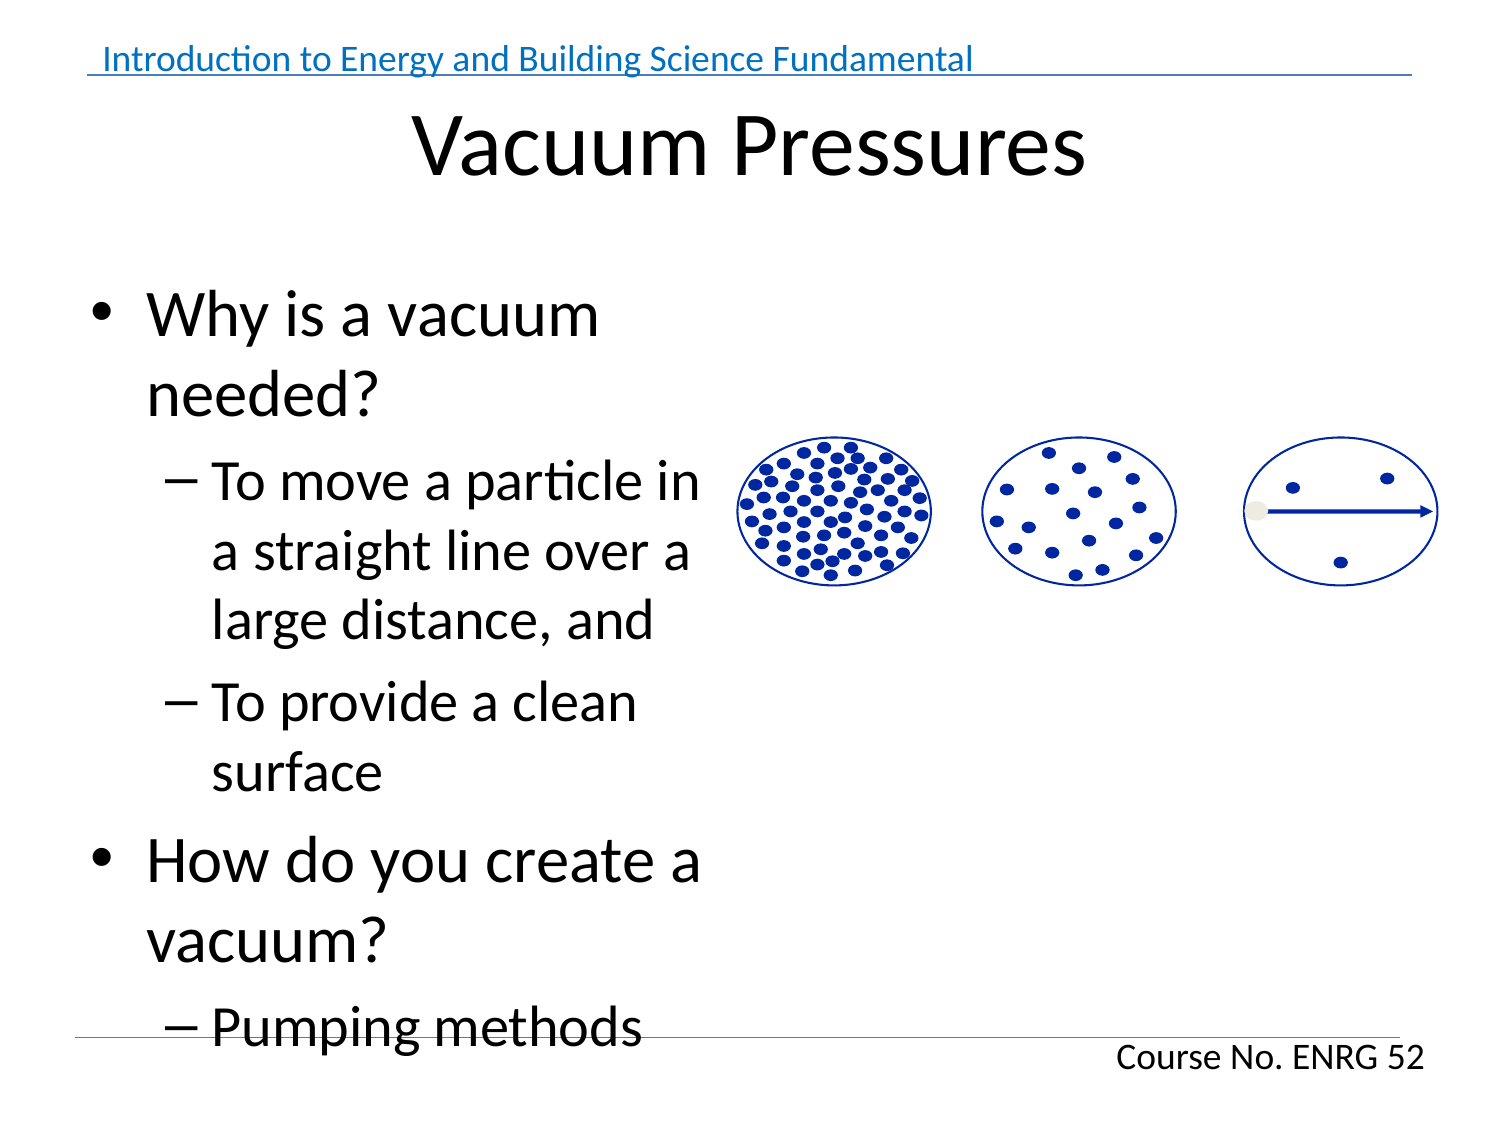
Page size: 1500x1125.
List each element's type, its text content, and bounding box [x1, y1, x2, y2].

title Vacuum Pressures [75, 45, 1425, 233]
list Why is a vacuum needed? To move a particle in a straight line over a large distance, and To provide a clean surface How do you create a vacuum? Pumping methods [75, 262, 738, 1075]
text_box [737, 437, 1438, 586]
